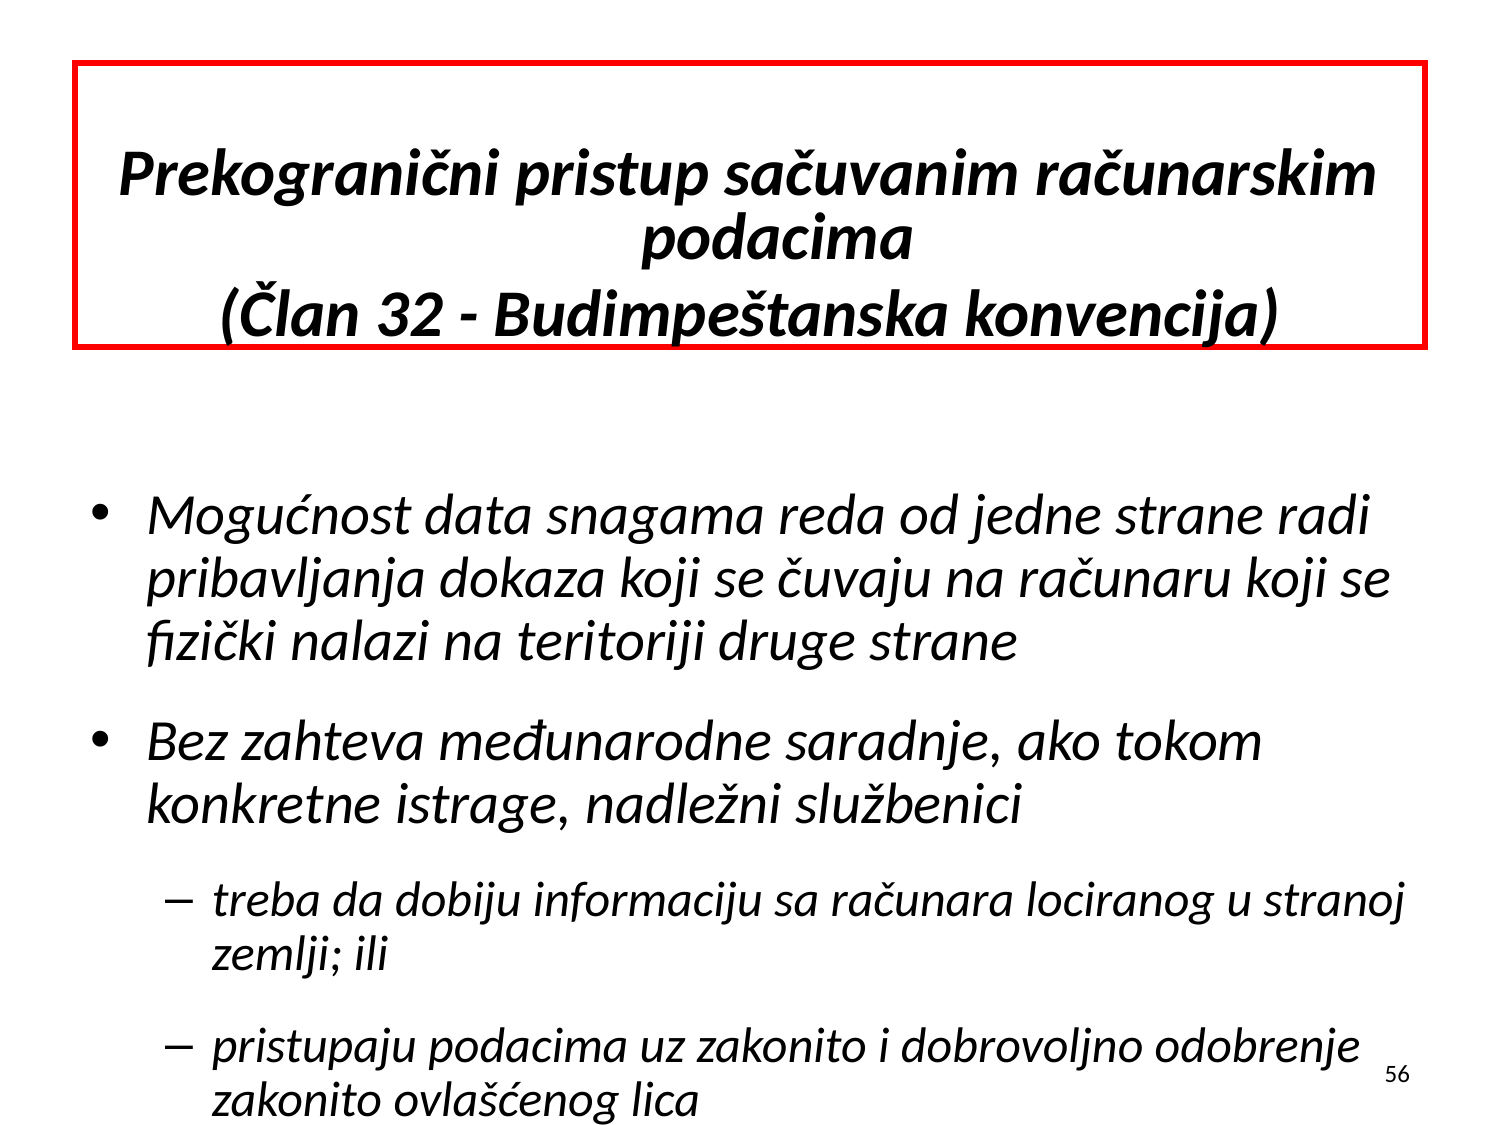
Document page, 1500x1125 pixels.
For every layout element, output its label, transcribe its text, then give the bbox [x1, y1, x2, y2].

slide_number 56 [1074, 1042, 1425, 1103]
text_box Prekogranični pristup sačuvanim računarskim podacima (Član 32 - Budimpeštanska konvencija) Mogućnost data snagama reda od jedne strane radi pribavljanja dokaza koji se čuvaju na računaru koji se fizički nalazi na teritoriji druge strane Bez zahteva međunarodne saradnje, ako tokom konkretne istrage, nadležni službenici treba da dobiju informaciju sa računara lociranog u stranoj zemlji; ili pristupaju podacima uz zakonito i dobrovoljno odobrenje zakonito ovlašćenog lica [74, 63, 1425, 347]
